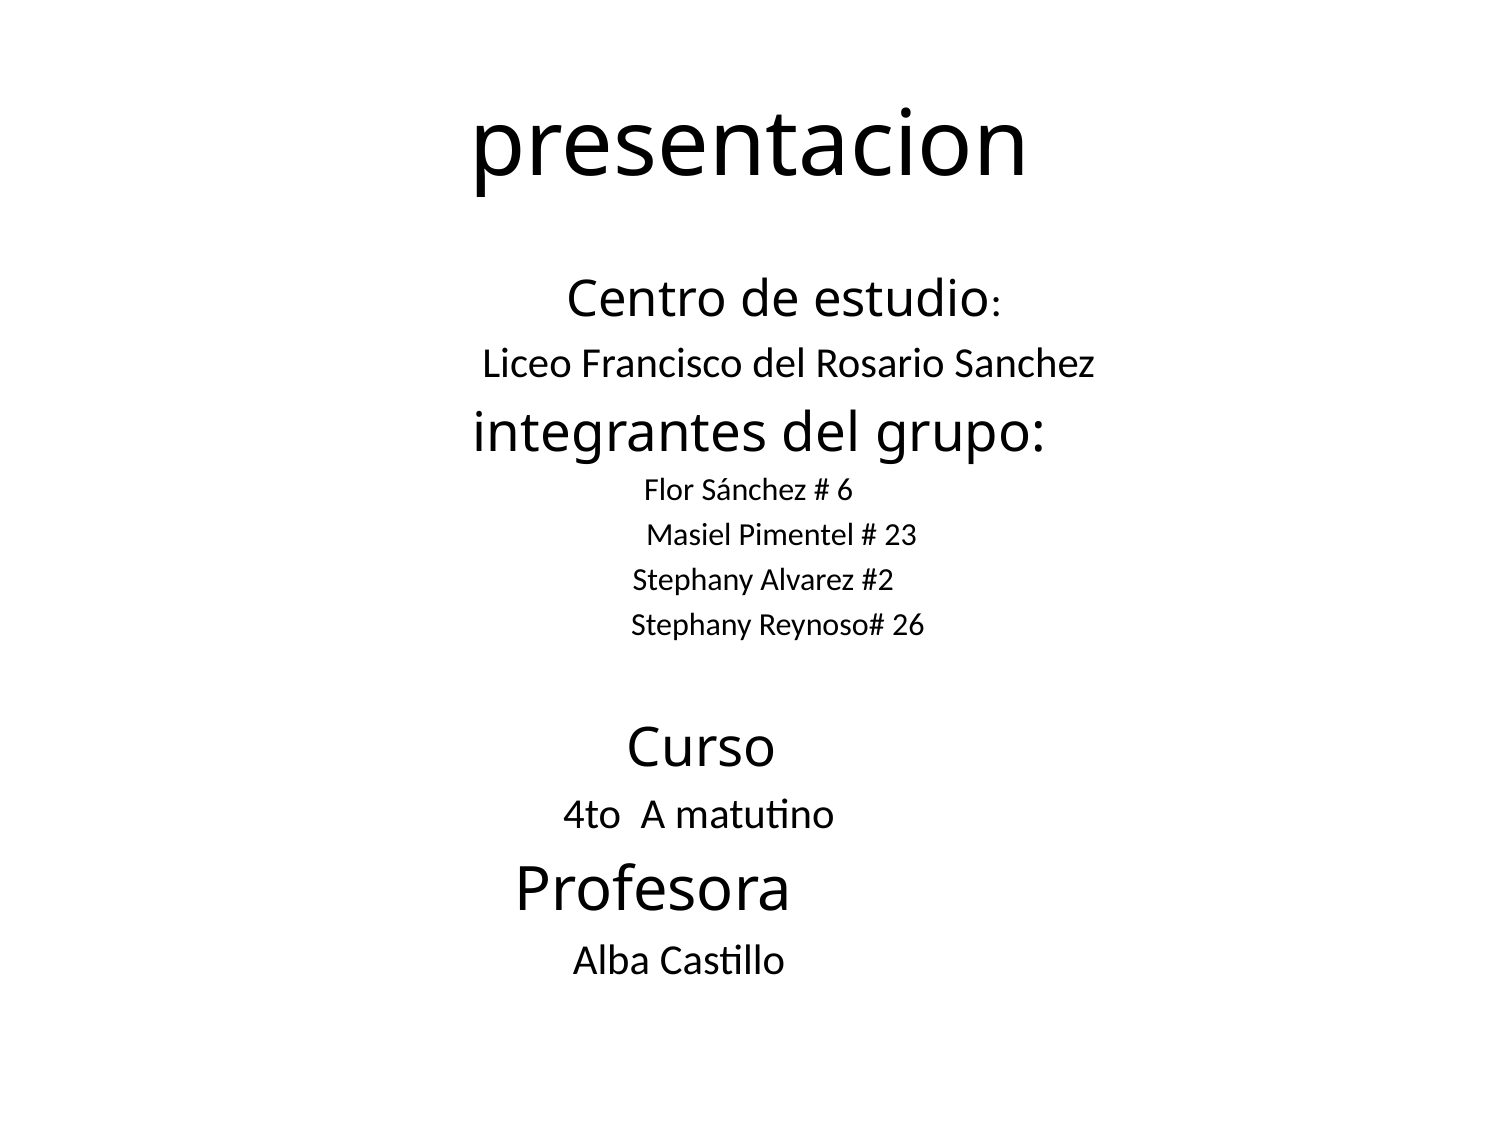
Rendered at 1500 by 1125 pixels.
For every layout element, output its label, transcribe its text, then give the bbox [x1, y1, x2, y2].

title presentacion [75, 45, 1425, 233]
list Centro de estudio: Liceo Francisco del Rosario Sanchez integrantes del grupo: Flor Sánchez # 6 Masiel Pimentel # 23 Stephany Alvarez #2 Stephany Reynoso# 26 Curso 4to A matutino Profesora Alba Castillo [70, 257, 1421, 1001]
